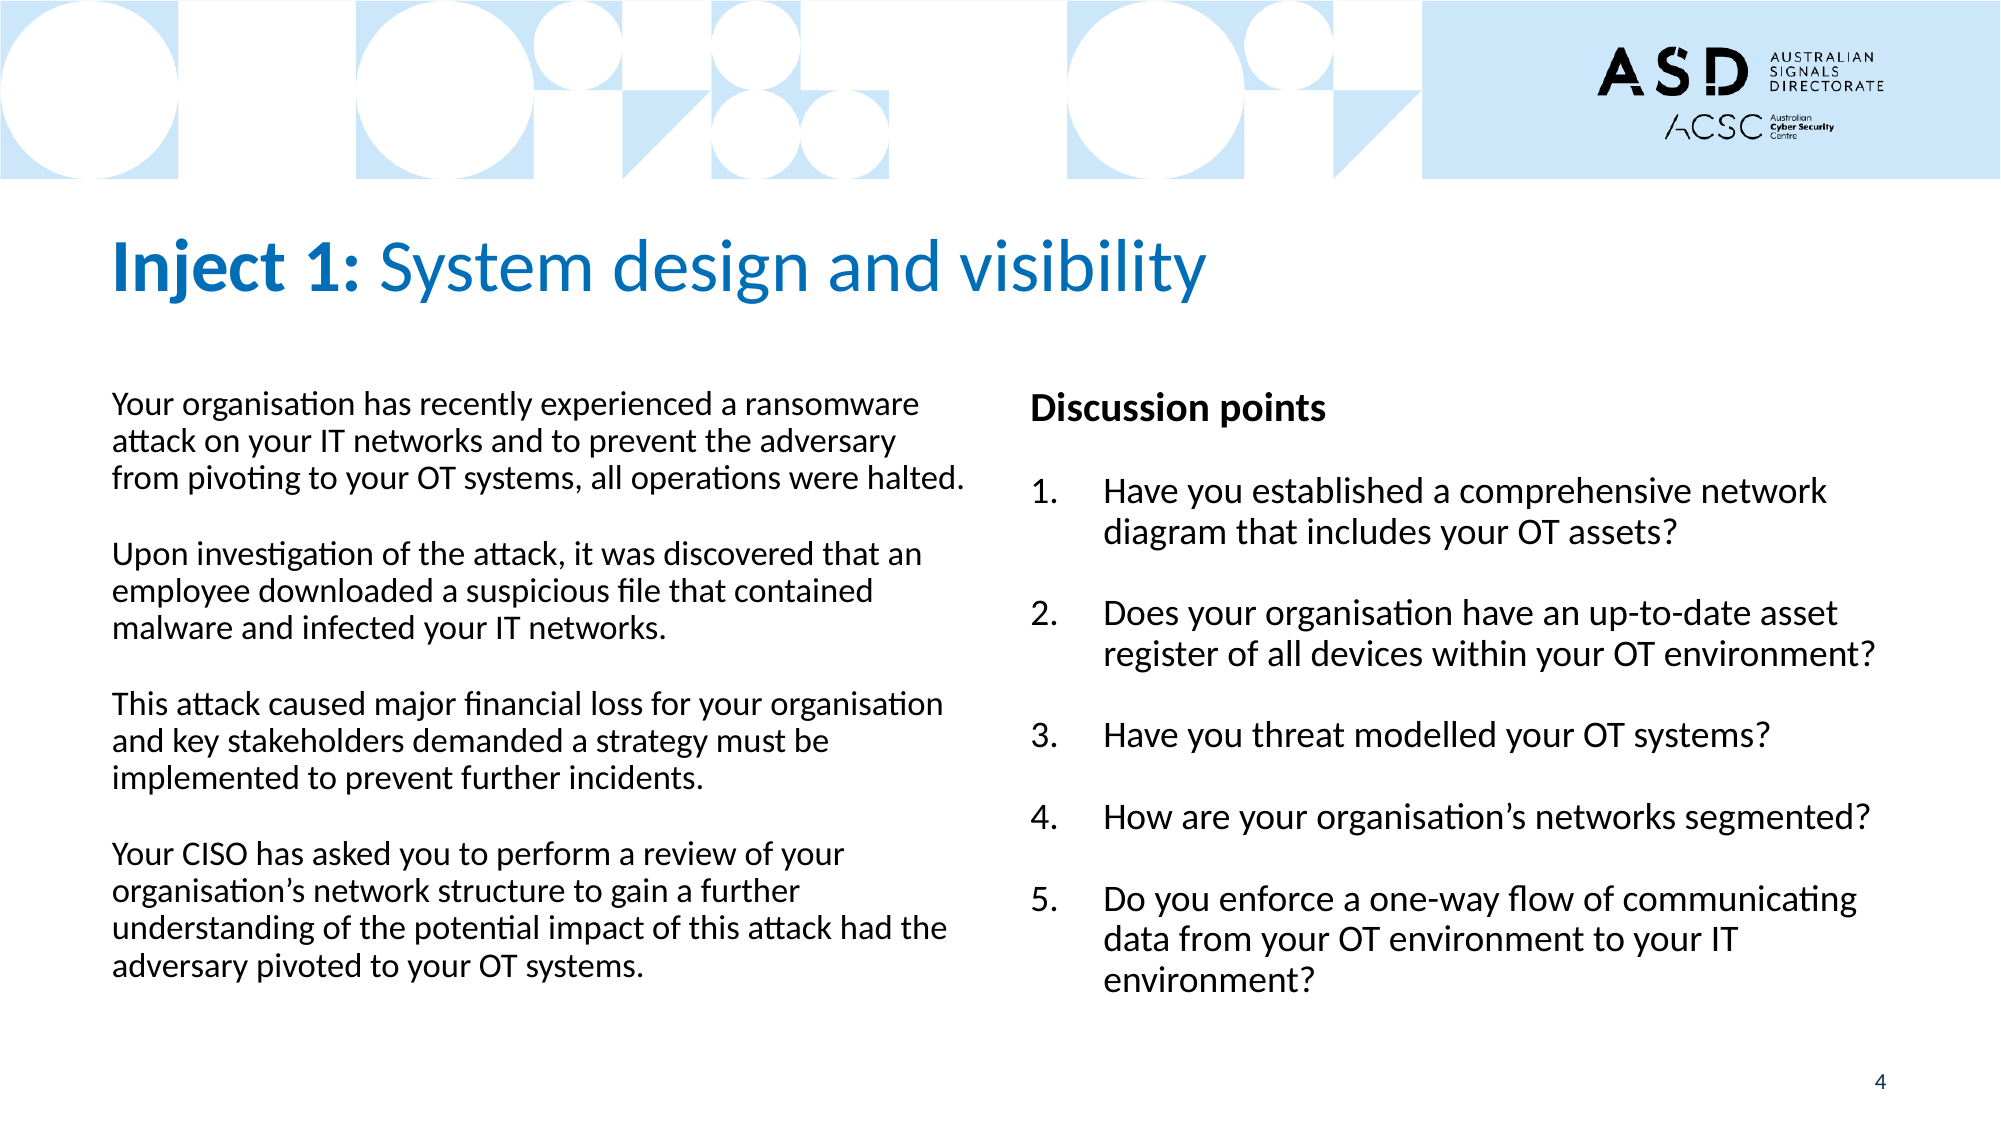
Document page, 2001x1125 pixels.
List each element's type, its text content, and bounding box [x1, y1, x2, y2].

title Inject 1: System design and visibility [96, 207, 1902, 328]
slide_number 4 [1799, 1050, 1902, 1111]
list Discussion points Have you established a comprehensive network diagram that includes your OT assets? Does your organisation have an up-to-date asset register of all devices within your OT environment? Have you threat modelled your OT systems? How are your organisation’s networks segmented? Do you enforce a one-way flow of communicating data from your OT environment to your IT environment? [1015, 378, 1902, 1031]
list Your organisation has recently experienced a ransomware attack on your IT networks and to prevent the adversary from pivoting to your OT systems, all operations were halted. Upon investigation of the attack, it was discovered that an employee downloaded a suspicious file that contained malware and infected your IT networks. This attack caused major financial loss for your organisation and key stakeholders demanded a strategy must be implemented to prevent further incidents. Your CISO has asked you to perform a review of your organisation’s network structure to gain a further understanding of the potential impact of this attack had the adversary pivoted to your OT systems. [96, 378, 983, 1007]
picture [0, 0, 2001, 179]
